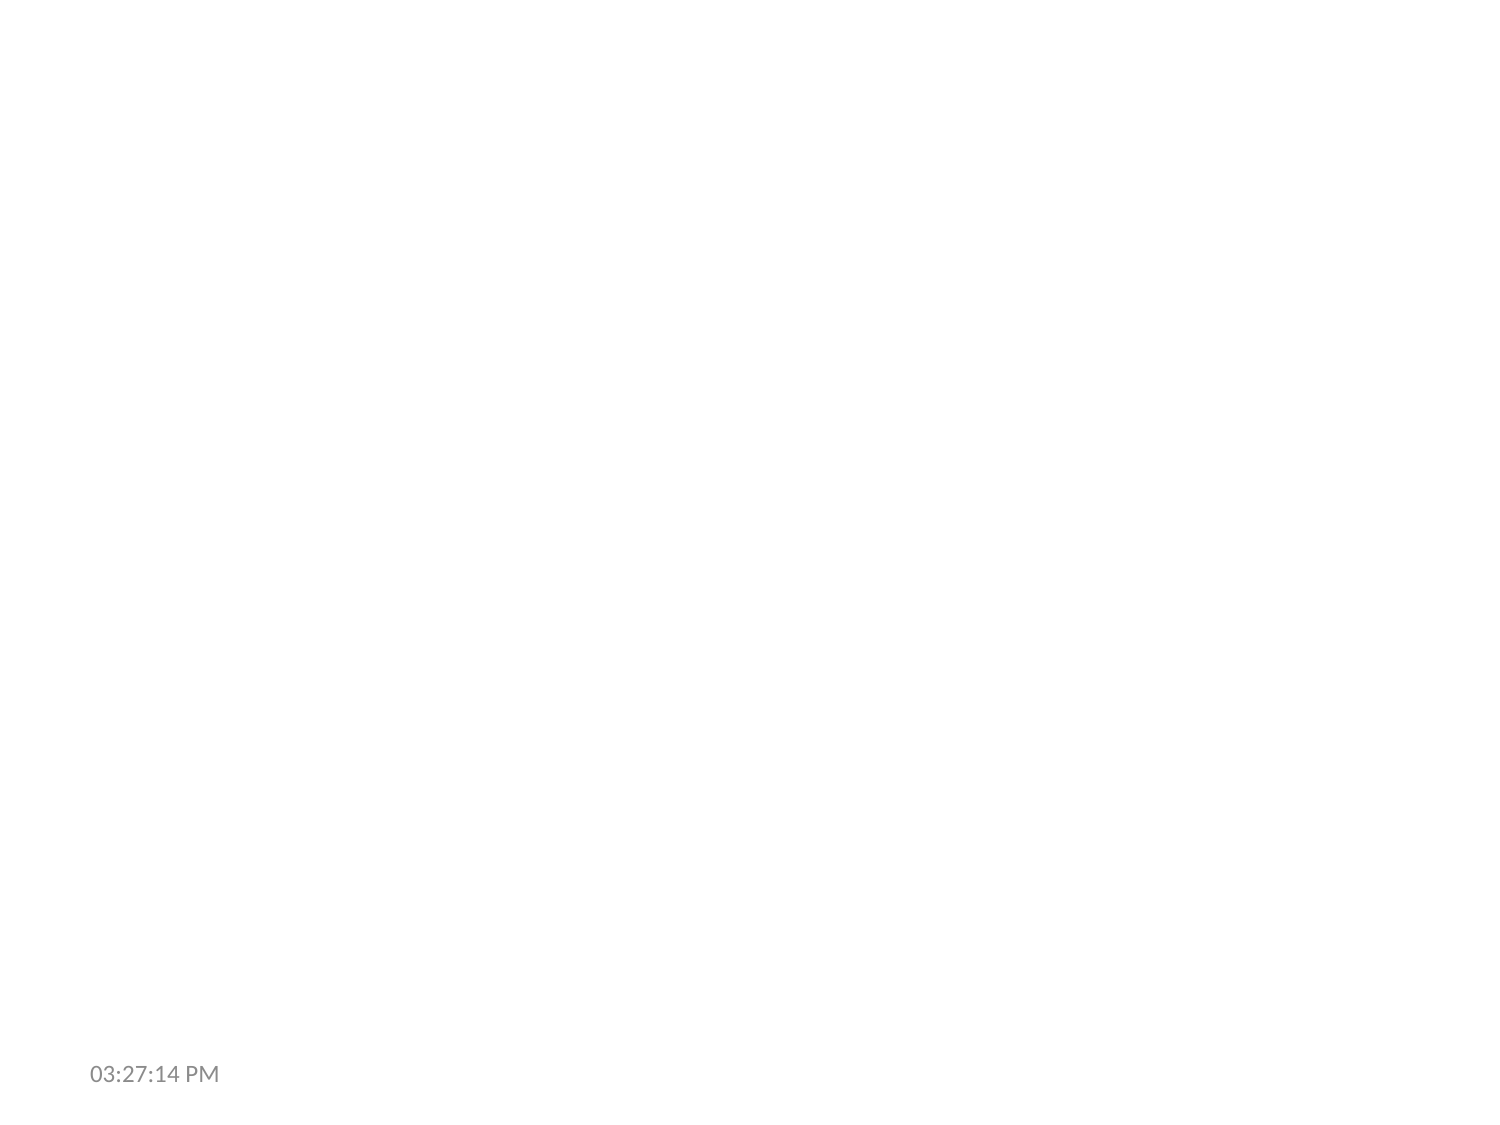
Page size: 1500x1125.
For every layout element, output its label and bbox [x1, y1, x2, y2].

slide_number [75, 1042, 425, 1103]
